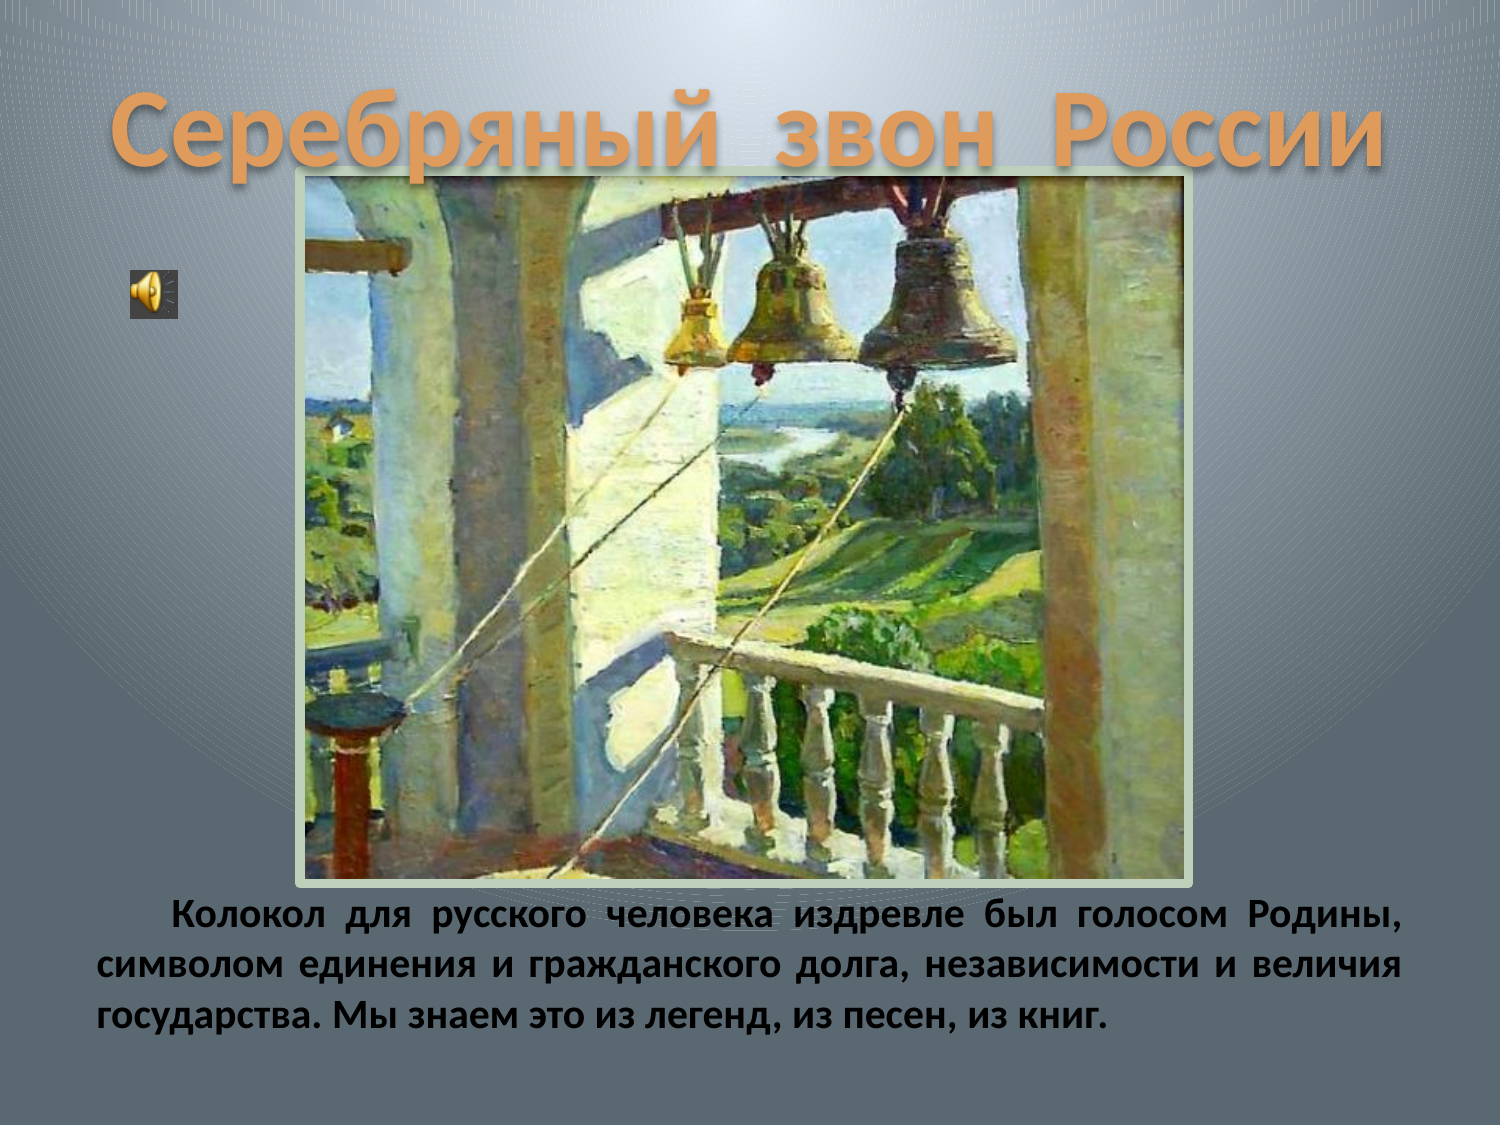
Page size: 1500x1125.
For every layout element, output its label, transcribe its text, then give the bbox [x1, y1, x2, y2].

text_box Серебряный звон России [46, 46, 1454, 197]
picture [128, 269, 180, 320]
text_box Колокол для русского человека издревле был голосом Родины, символом единения и гражданского долга, независимости и величия государства. Мы знаем это из легенд, из песен, из книг. [81, 878, 1418, 1044]
picture [304, 175, 1184, 880]
